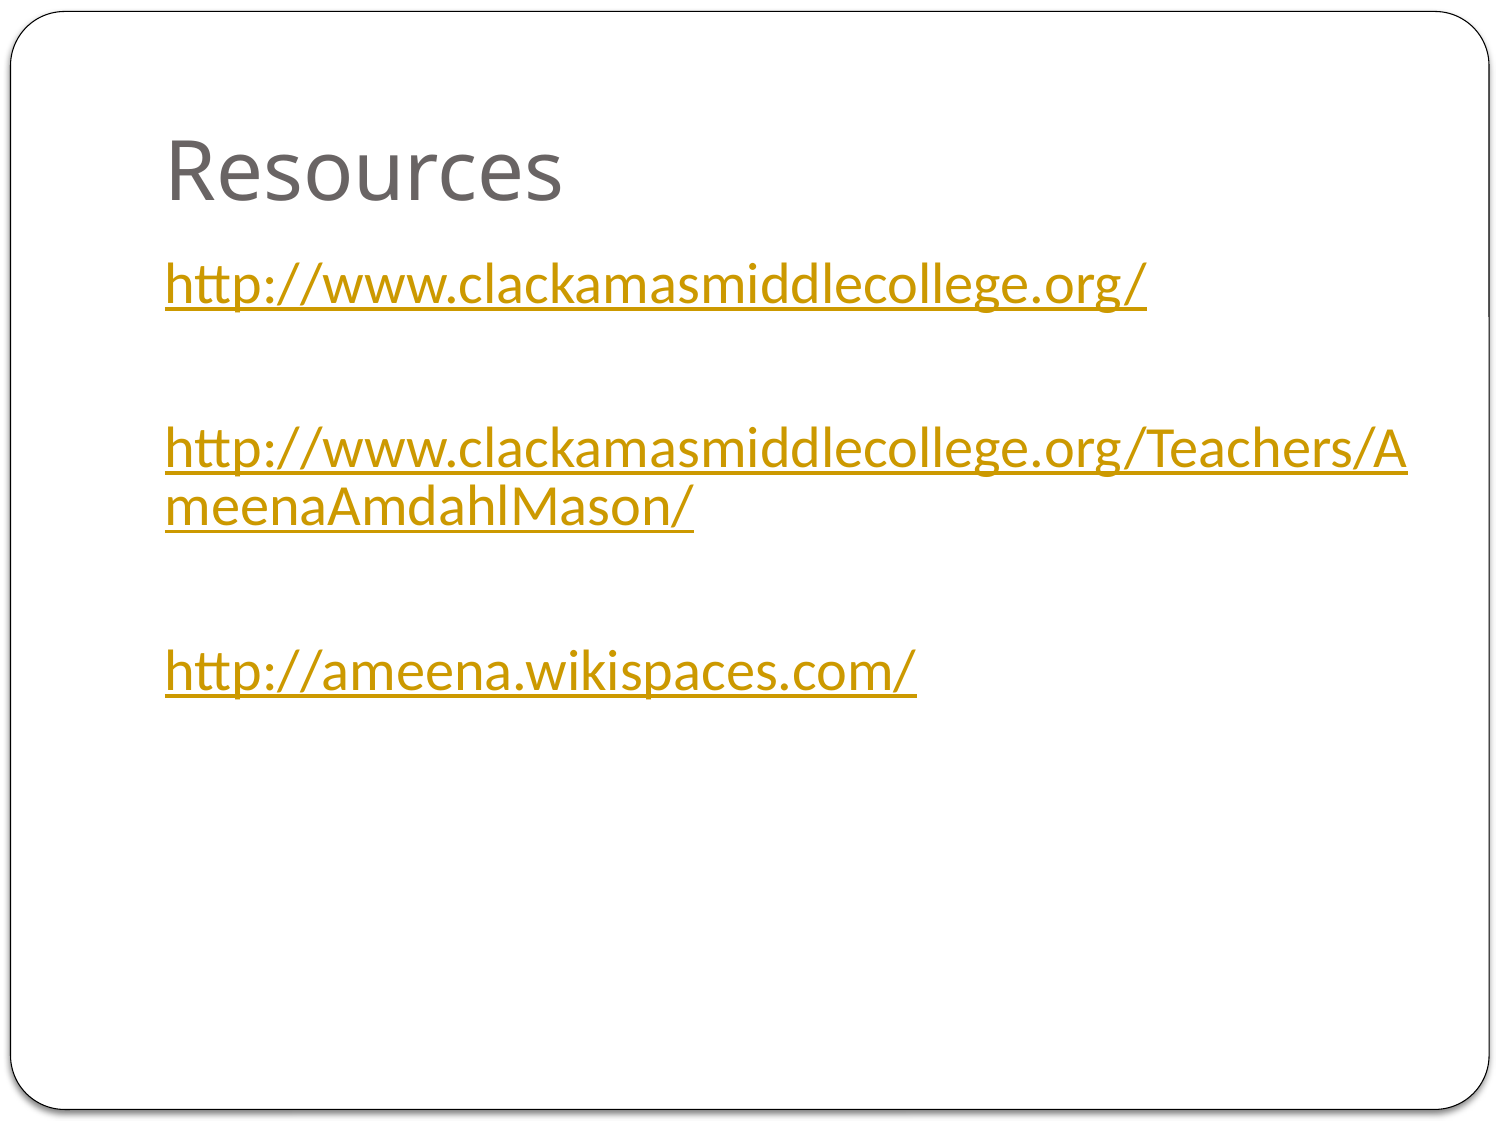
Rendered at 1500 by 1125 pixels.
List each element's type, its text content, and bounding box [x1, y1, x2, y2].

title Resources [150, 45, 1425, 233]
list http://www.clackamasmiddlecollege.org/ http://www.clackamasmiddlecollege.org/Teachers/AmeenaAmdahlMason/ http://ameena.wikispaces.com/ [150, 237, 1425, 988]
